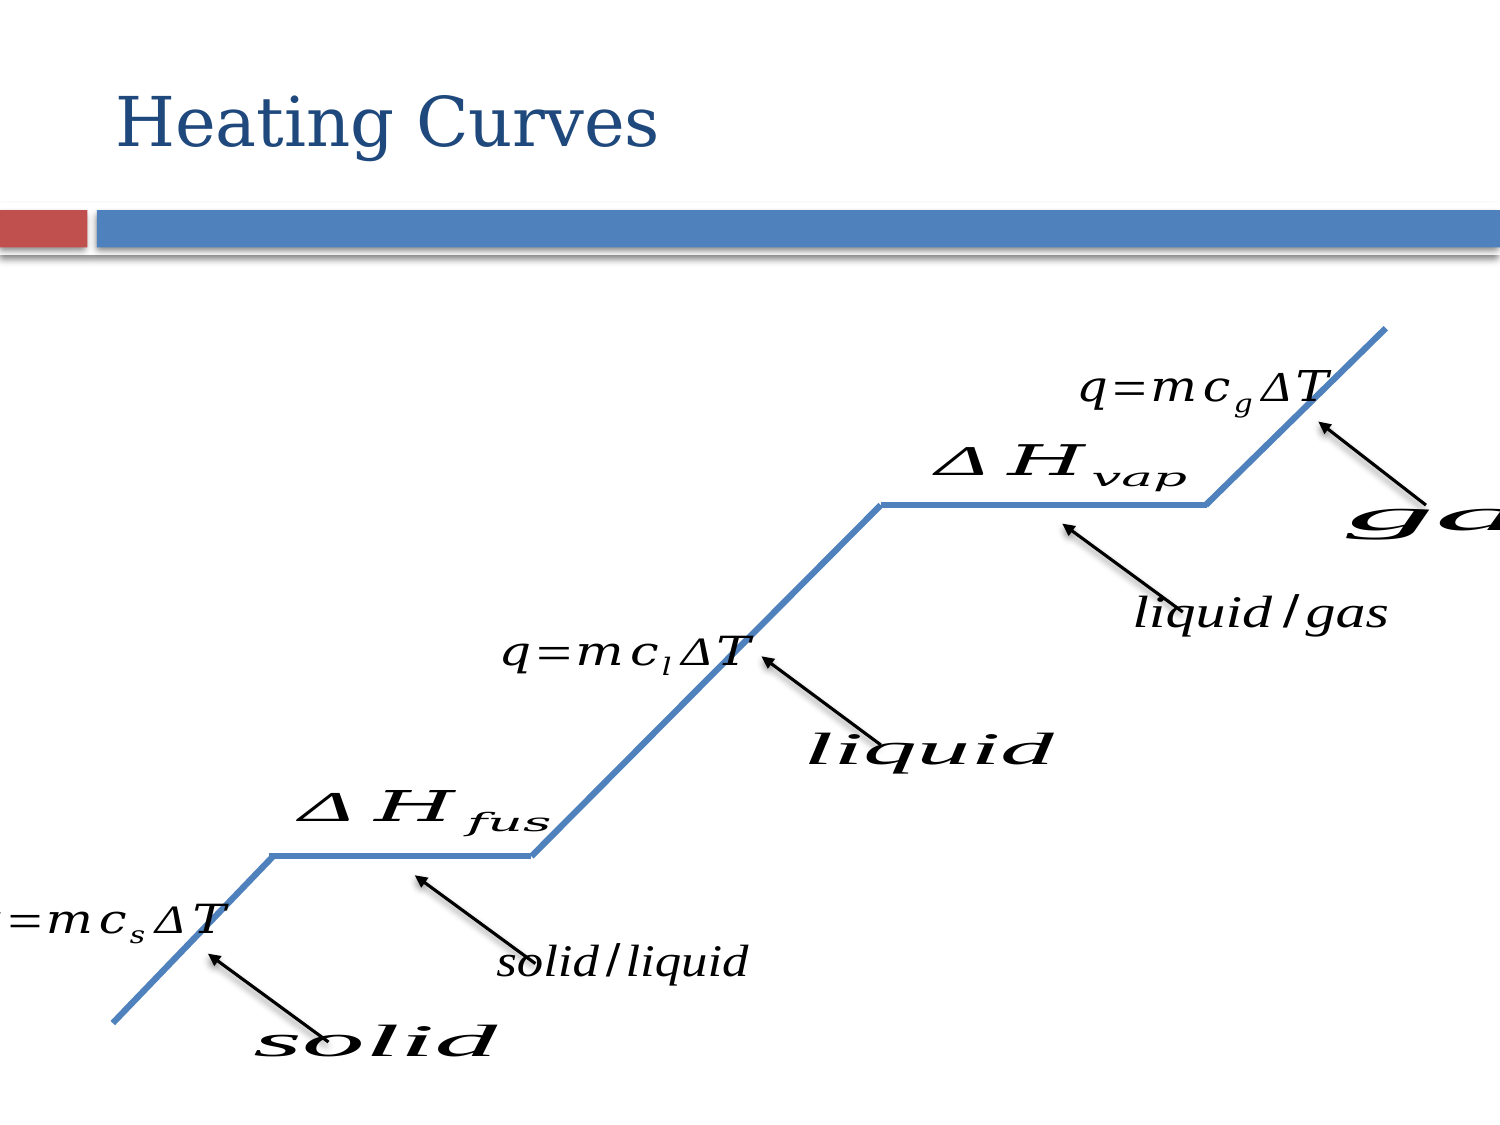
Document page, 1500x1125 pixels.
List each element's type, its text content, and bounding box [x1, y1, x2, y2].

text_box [761, 656, 882, 746]
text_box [531, 504, 882, 857]
title Heating Curves [100, 37, 1438, 200]
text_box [207, 953, 329, 1043]
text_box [112, 856, 274, 1024]
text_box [1205, 327, 1387, 506]
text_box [414, 875, 536, 964]
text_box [1062, 523, 1184, 613]
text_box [1318, 421, 1427, 506]
